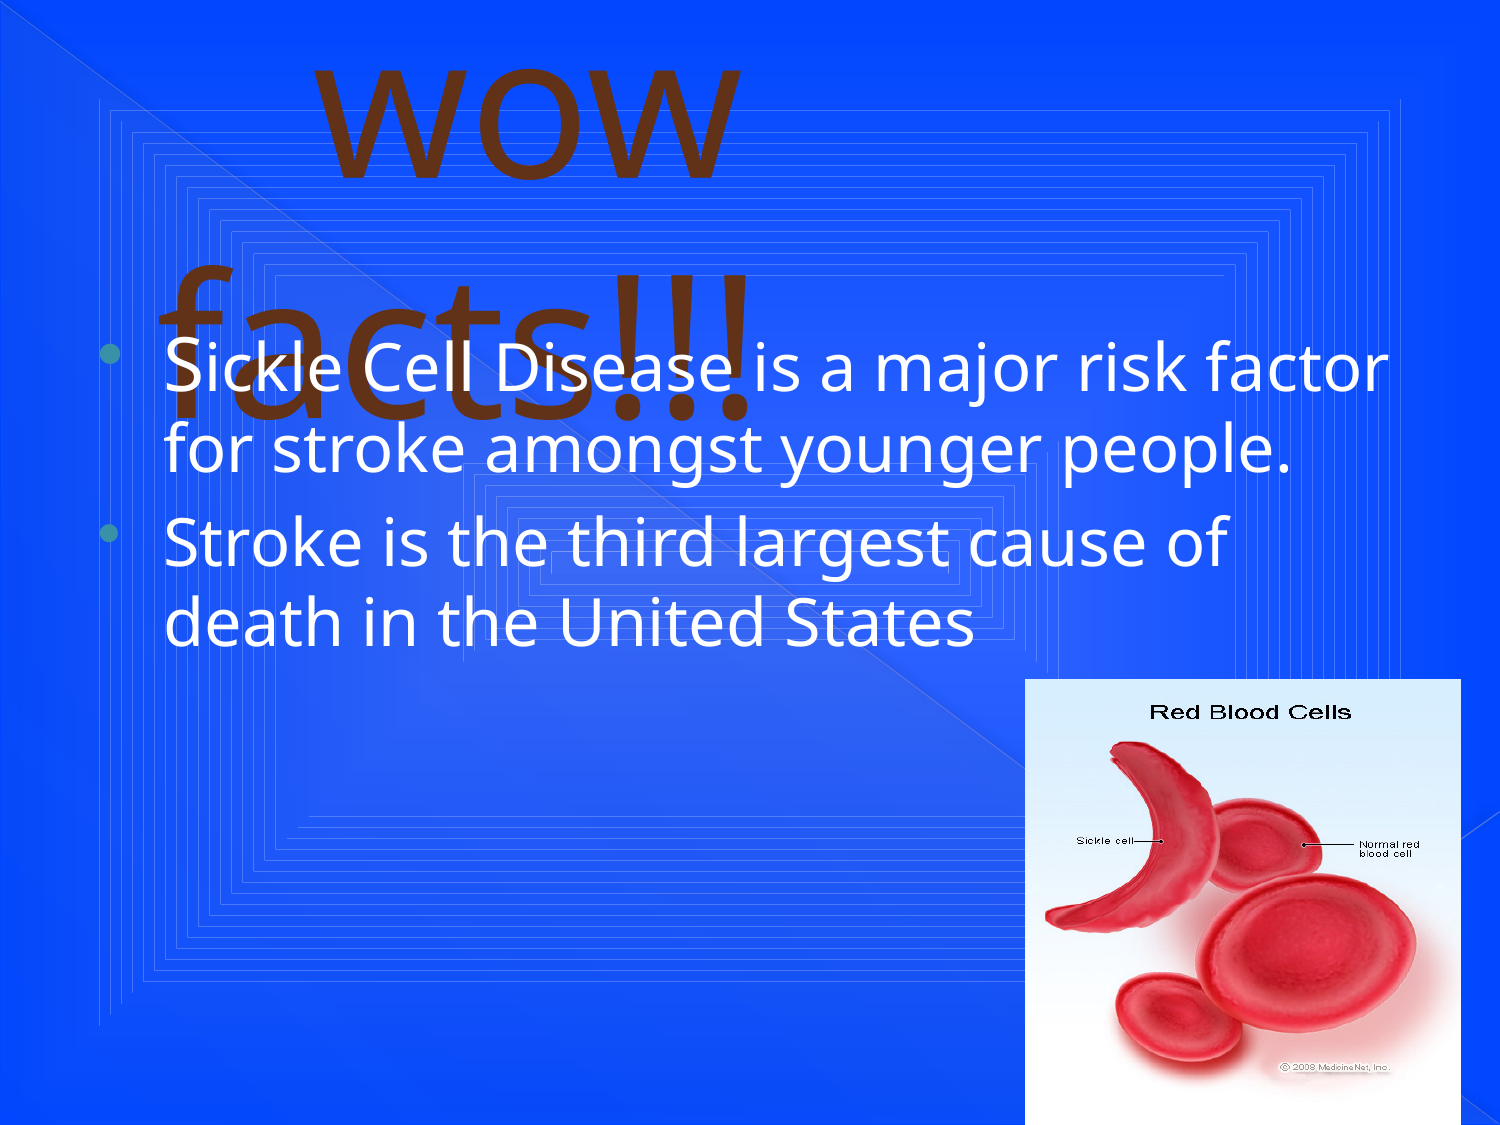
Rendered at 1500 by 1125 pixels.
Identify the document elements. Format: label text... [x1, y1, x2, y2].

picture [1024, 679, 1461, 1125]
list Sickle Cell Disease is a major risk factor for stroke amongst younger people. Stroke is the third largest cause of death in the United States [75, 308, 1425, 1059]
title wow facts!!! [62, 125, 1413, 313]
